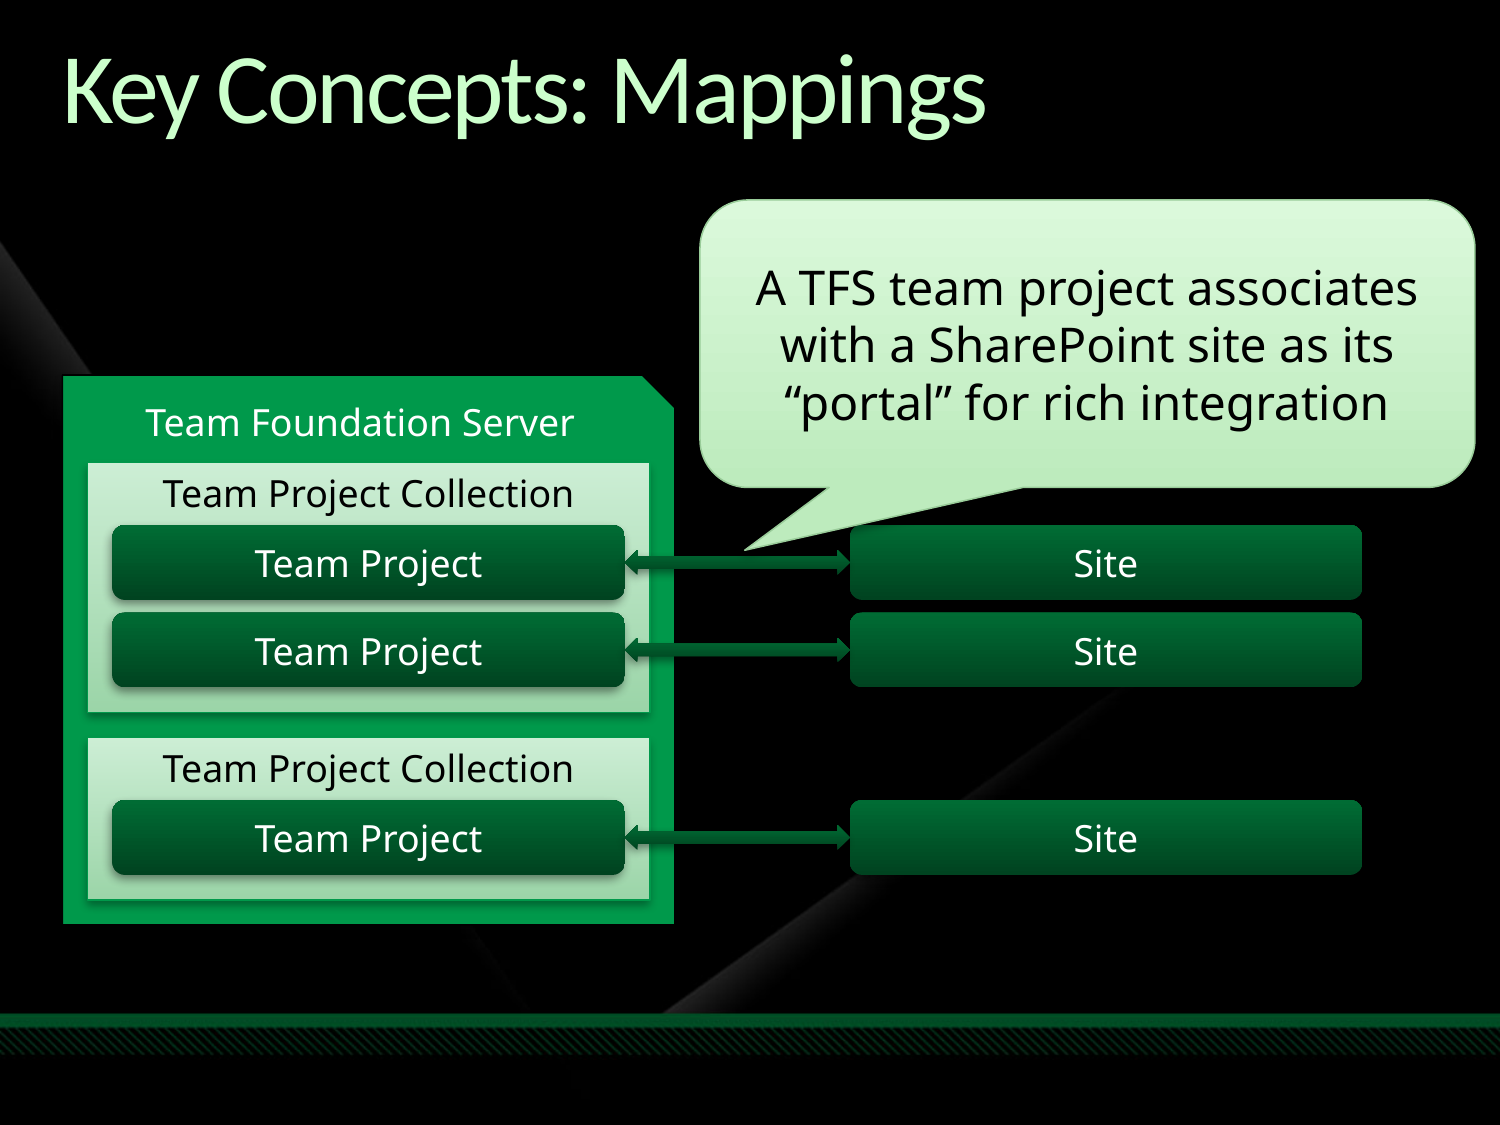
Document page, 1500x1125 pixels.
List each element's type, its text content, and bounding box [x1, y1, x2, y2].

text_box [624, 825, 850, 850]
picture [0, 0, 1500, 1125]
text_box Site [849, 524, 1363, 600]
text_box Site [849, 612, 1363, 688]
text_box Team Project Collection [87, 737, 651, 901]
text_box Team Project [112, 799, 625, 875]
text_box Team Project [112, 524, 625, 600]
text_box [624, 549, 850, 575]
text_box Team Project [112, 612, 625, 688]
text_box Site [849, 799, 1363, 875]
text_box Team Project Collection [87, 462, 651, 713]
text_box Team Foundation Server [61, 374, 676, 926]
text_box [624, 637, 850, 663]
title Key Concepts: Mappings [62, 37, 1438, 147]
text_box A TFS team project associates with a SharePoint site as its “portal” for rich integration [699, 199, 1476, 552]
